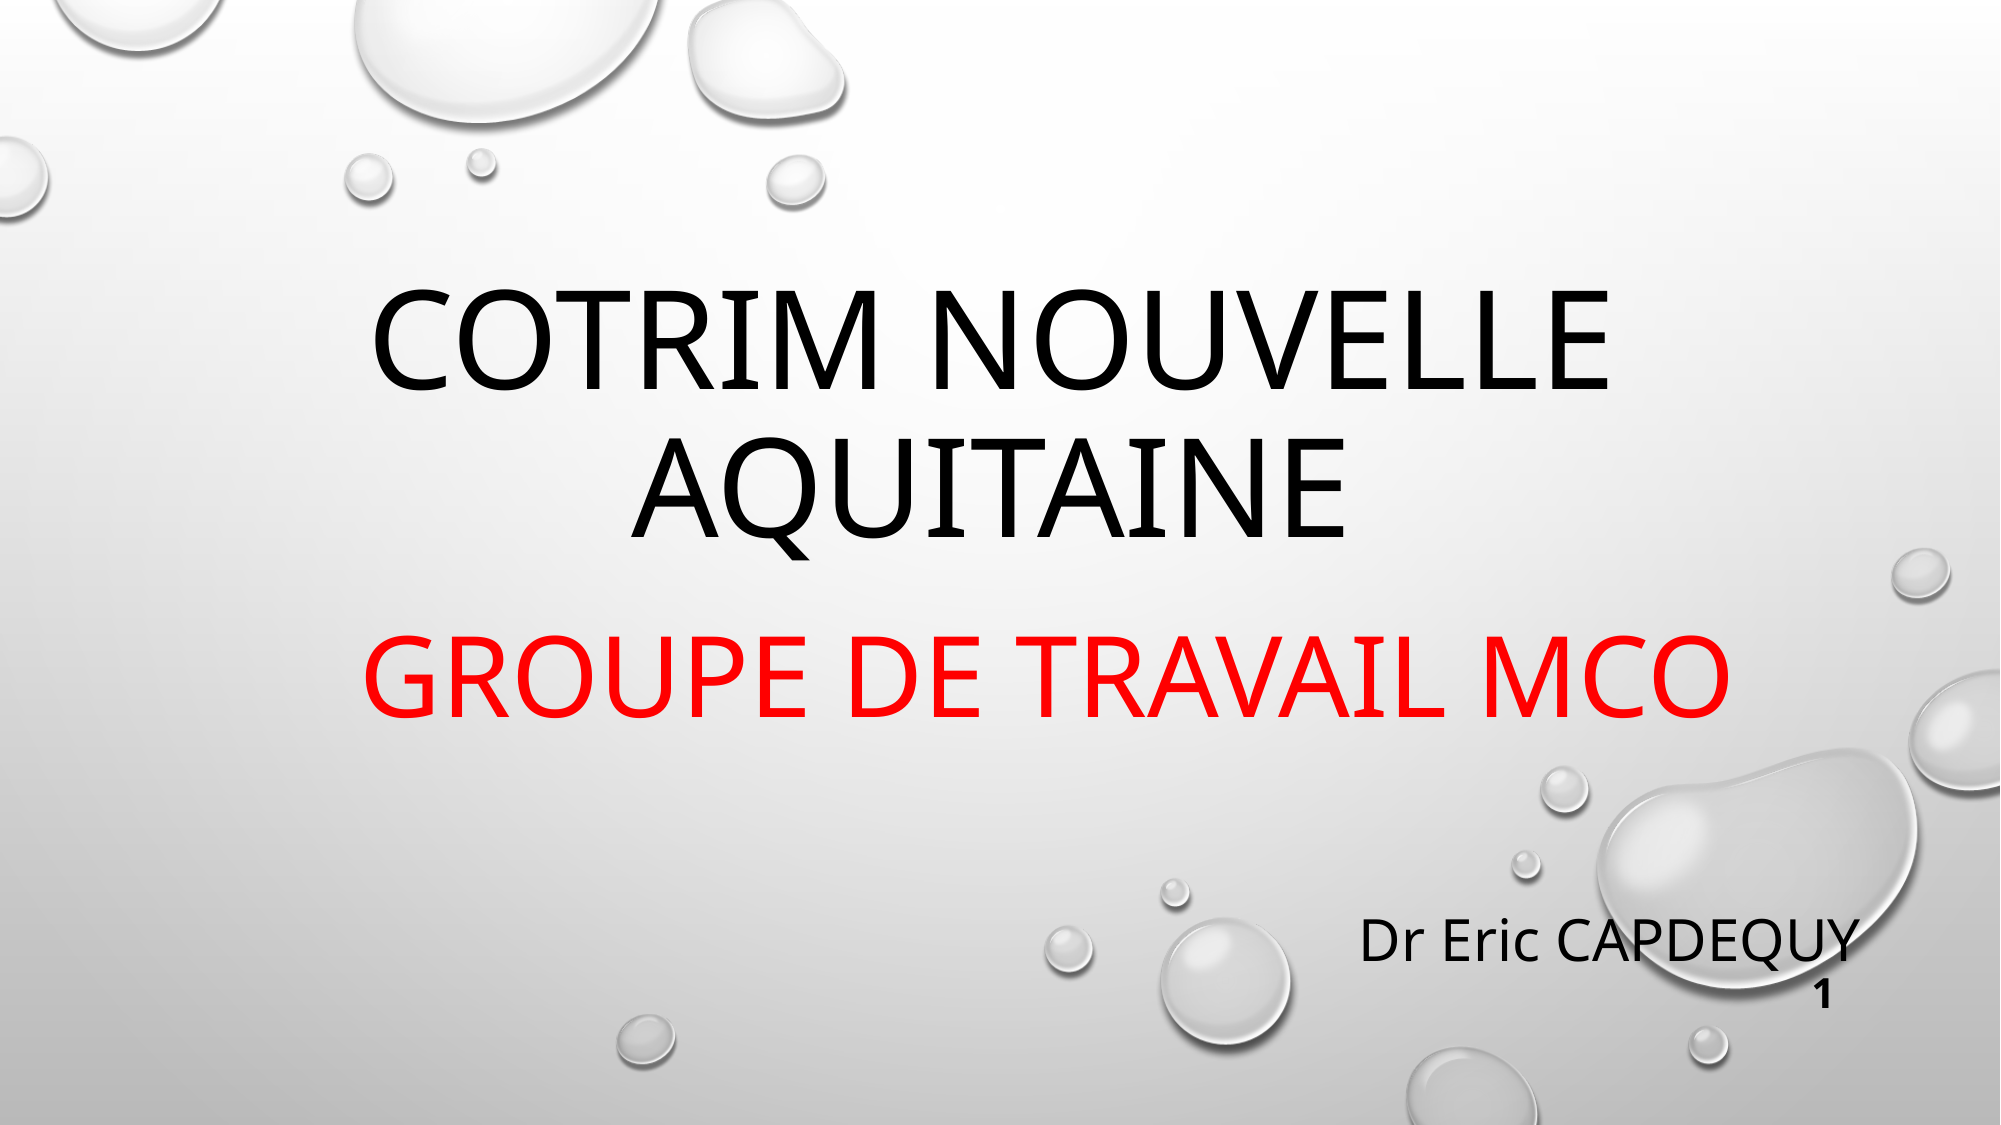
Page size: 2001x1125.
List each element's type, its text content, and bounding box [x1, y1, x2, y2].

subtitle GROUPE de TRAVAIL MCO [334, 570, 1761, 796]
title COTRIM NOUVELLE AQUITAINE [42, 213, 1942, 625]
slide_number 1 [1724, 981, 1851, 1025]
text_box Dr Eric CAPDEQUY [1344, 895, 2000, 981]
picture [0, 0, 2000, 1125]
